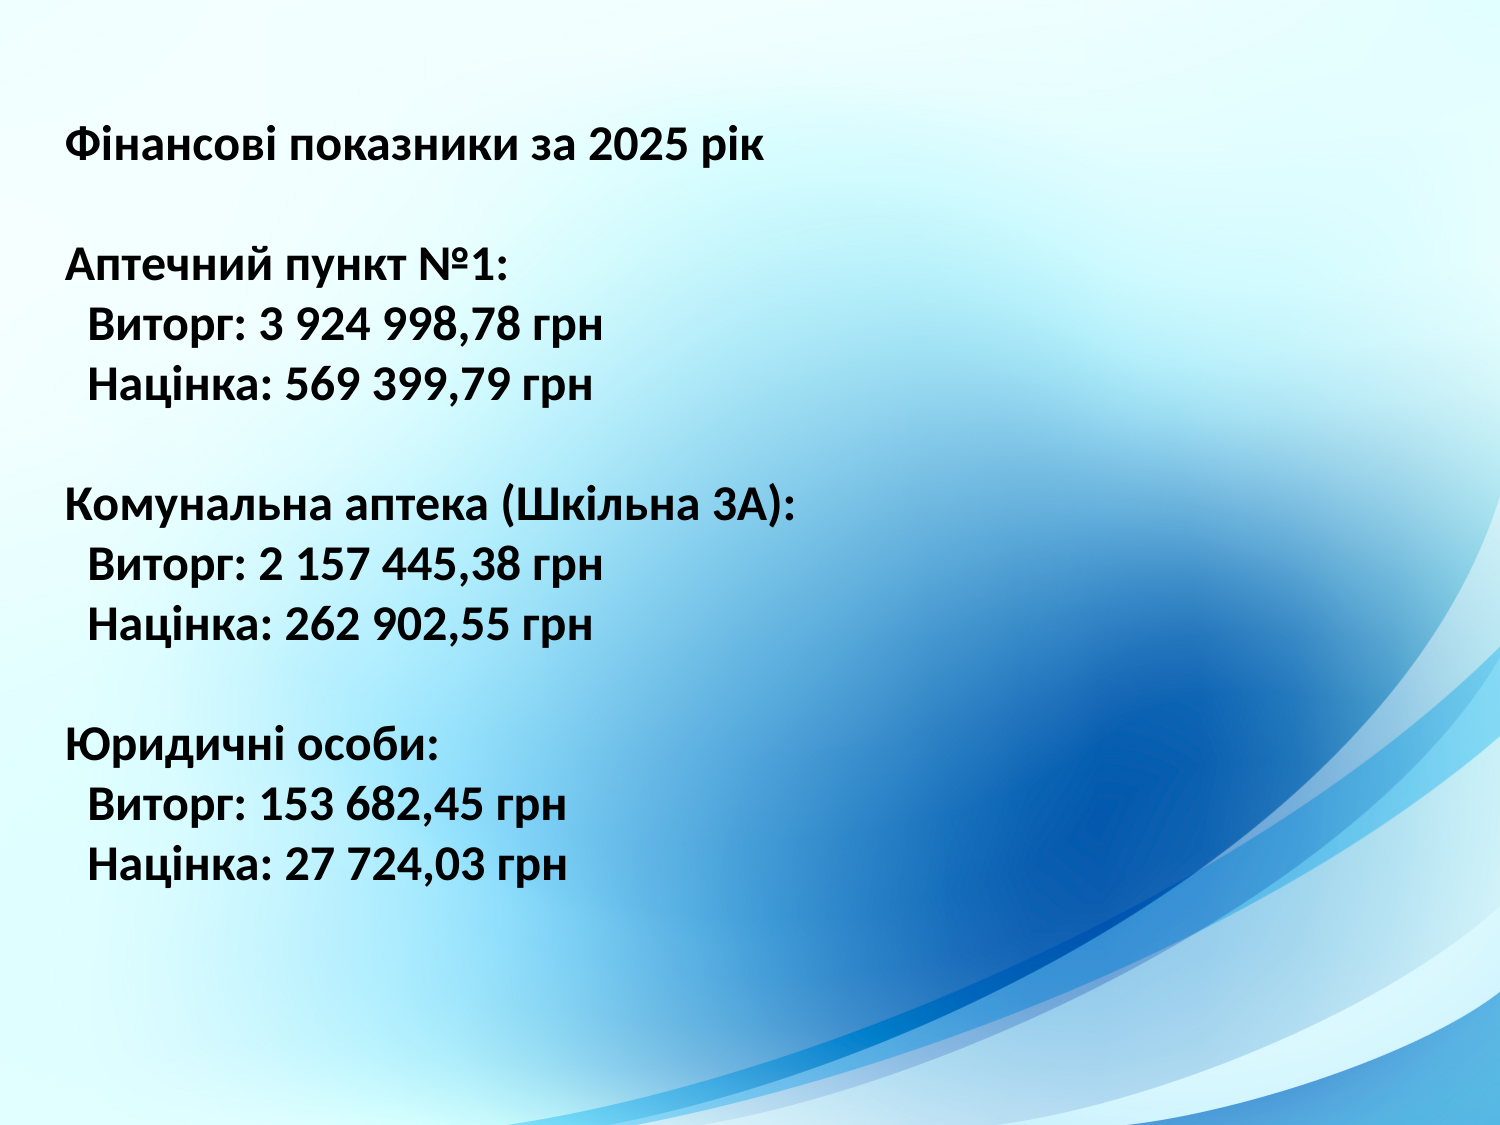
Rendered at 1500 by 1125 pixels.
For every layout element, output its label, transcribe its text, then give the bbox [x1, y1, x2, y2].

text_box Фінансові показники за 2025 рік Аптечний пункт №1: Виторг: 3 924 998,78 грн Націнка: 569 399,79 грн Комунальна аптека (Шкільна 3А): Виторг: 2 157 445,38 грн Націнка: 262 902,55 грн Юридичні особи: Виторг: 153 682,45 грн Націнка: 27 724,03 грн [49, 103, 1474, 899]
picture [0, 0, 1500, 1125]
